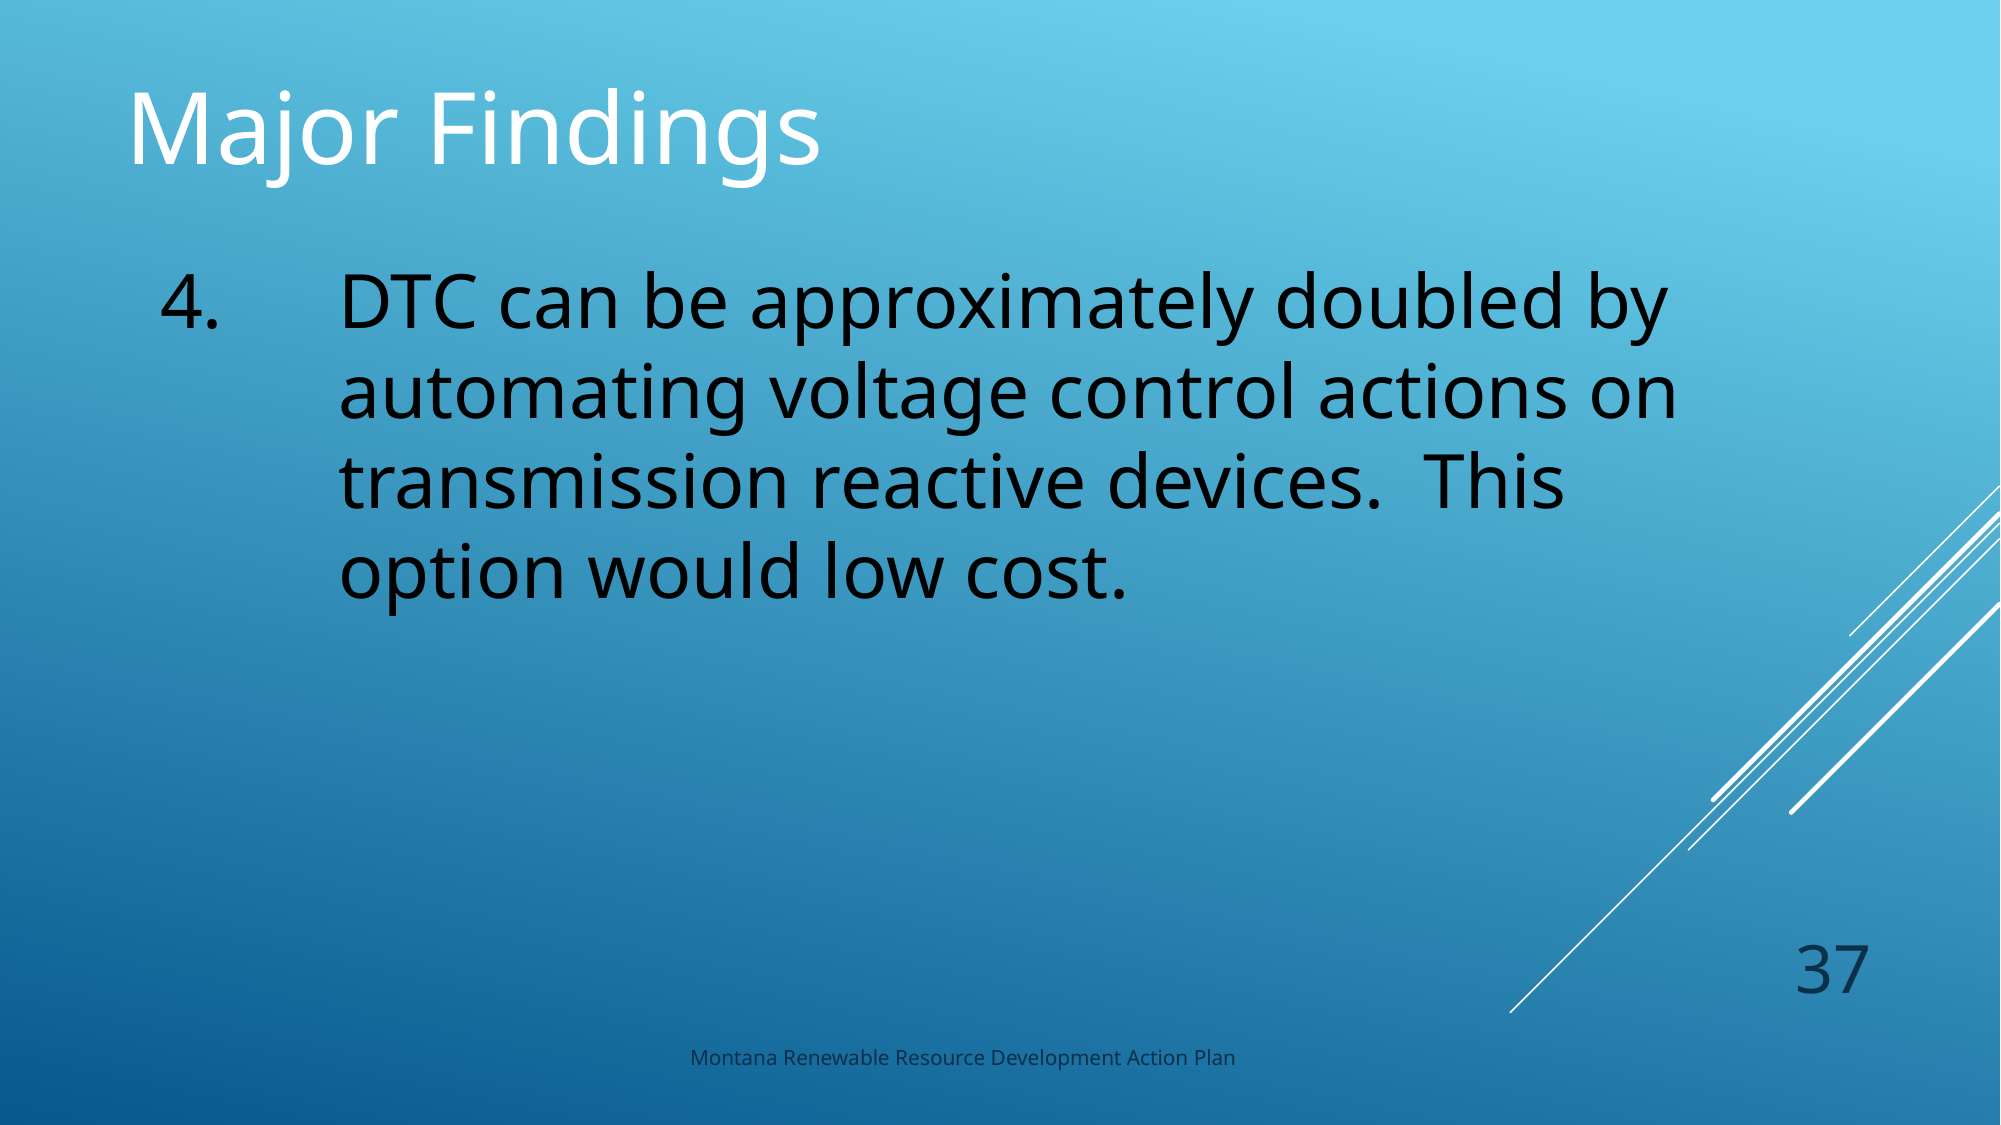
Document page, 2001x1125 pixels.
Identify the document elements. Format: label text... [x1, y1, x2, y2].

text_box DTC can be approximately doubled by automating voltage control actions on transmission reactive devices. This option would low cost. [145, 246, 1763, 622]
text_box Major Findings [110, 56, 1874, 192]
slide_number 37 [1700, 915, 1888, 1025]
footer Montana Renewable Resource Development Action Plan [675, 1037, 1425, 1098]
